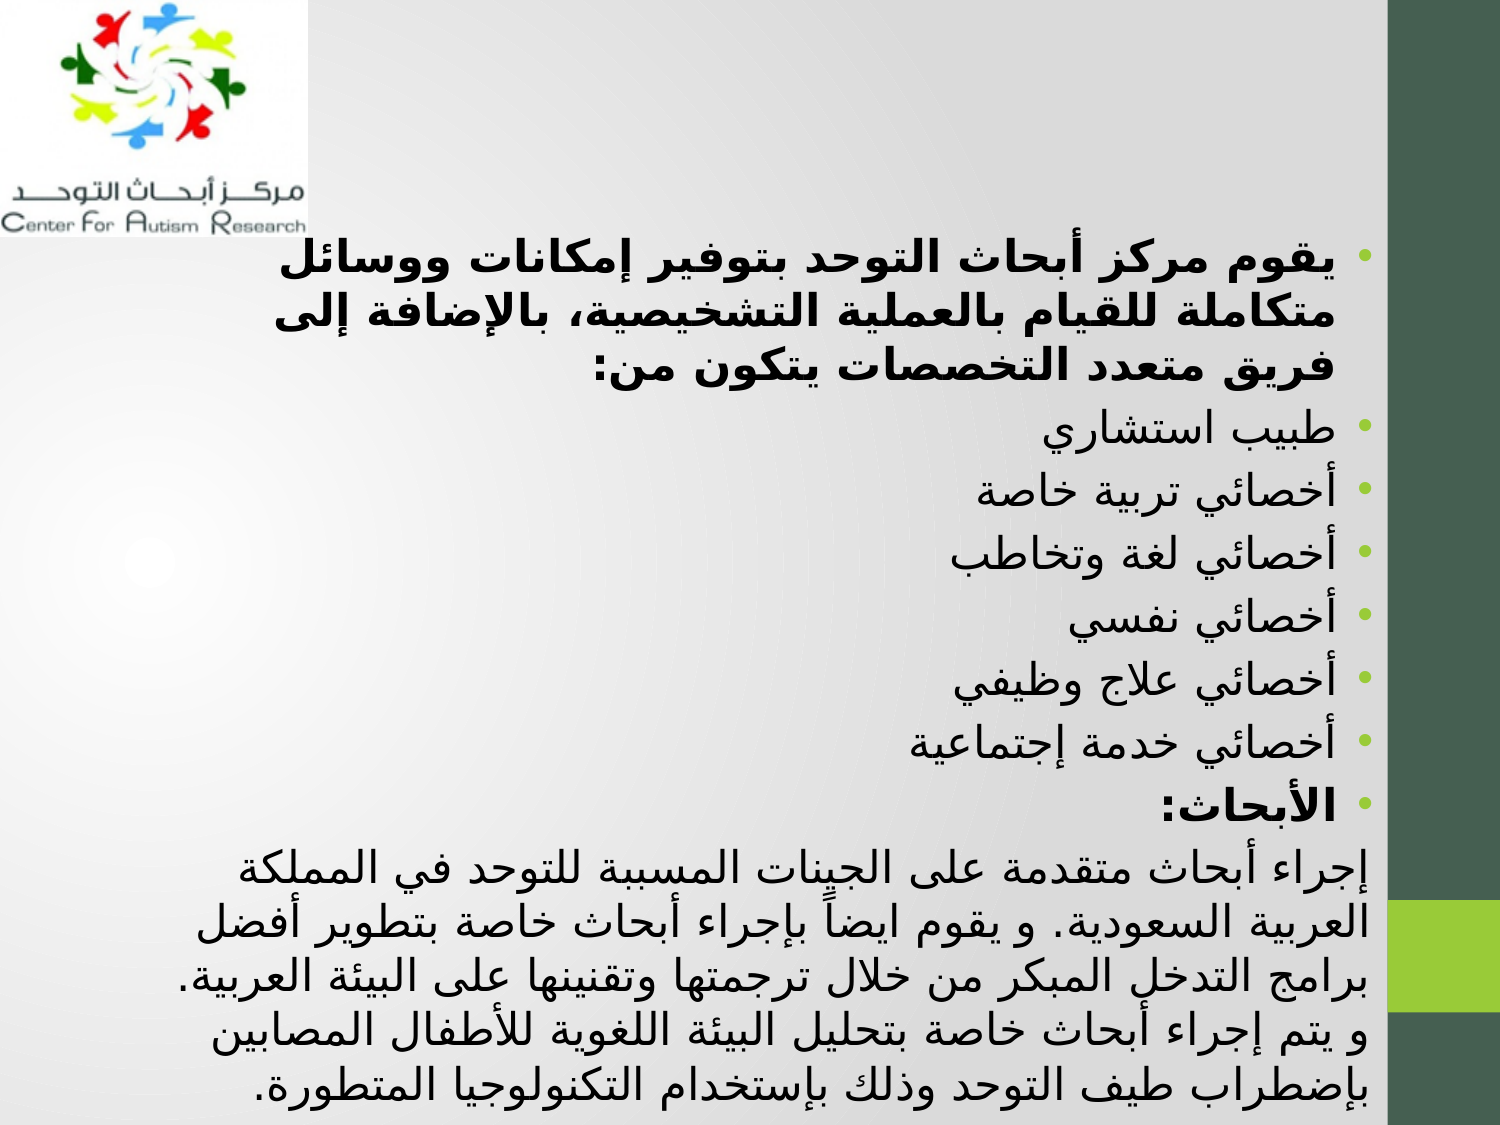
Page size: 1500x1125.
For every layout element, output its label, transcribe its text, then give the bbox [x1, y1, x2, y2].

picture [0, 0, 308, 237]
list يقوم مركز أبحاث التوحد بتوفير إمكانات ووسائل متكاملة للقيام بالعملية التشخيصية، بالإضافة إلى فريق متعدد التخصصات يتكون من: طبيب استشاري أخصائي تربية خاصة أخصائي لغة وتخاطب أخصائي نفسي أخصائي علاج وظيفي أخصائي خدمة إجتماعية الأبحاث: إجراء أبحاث متقدمة على الجينات المسببة للتوحد في المملكة العربية السعودية. و يقوم ايضاً بإجراء أبحاث خاصة بتطوير أفضل برامج التدخل المبكر من خلال ترجمتها وتقنينها على البيئة العربية. و يتم إجراء أبحاث خاصة بتحليل البيئة اللغوية للأطفال المصابين بإضطراب طيف التوحد وذلك بإستخدام التكنولوجيا المتطورة. [153, 219, 1404, 1125]
